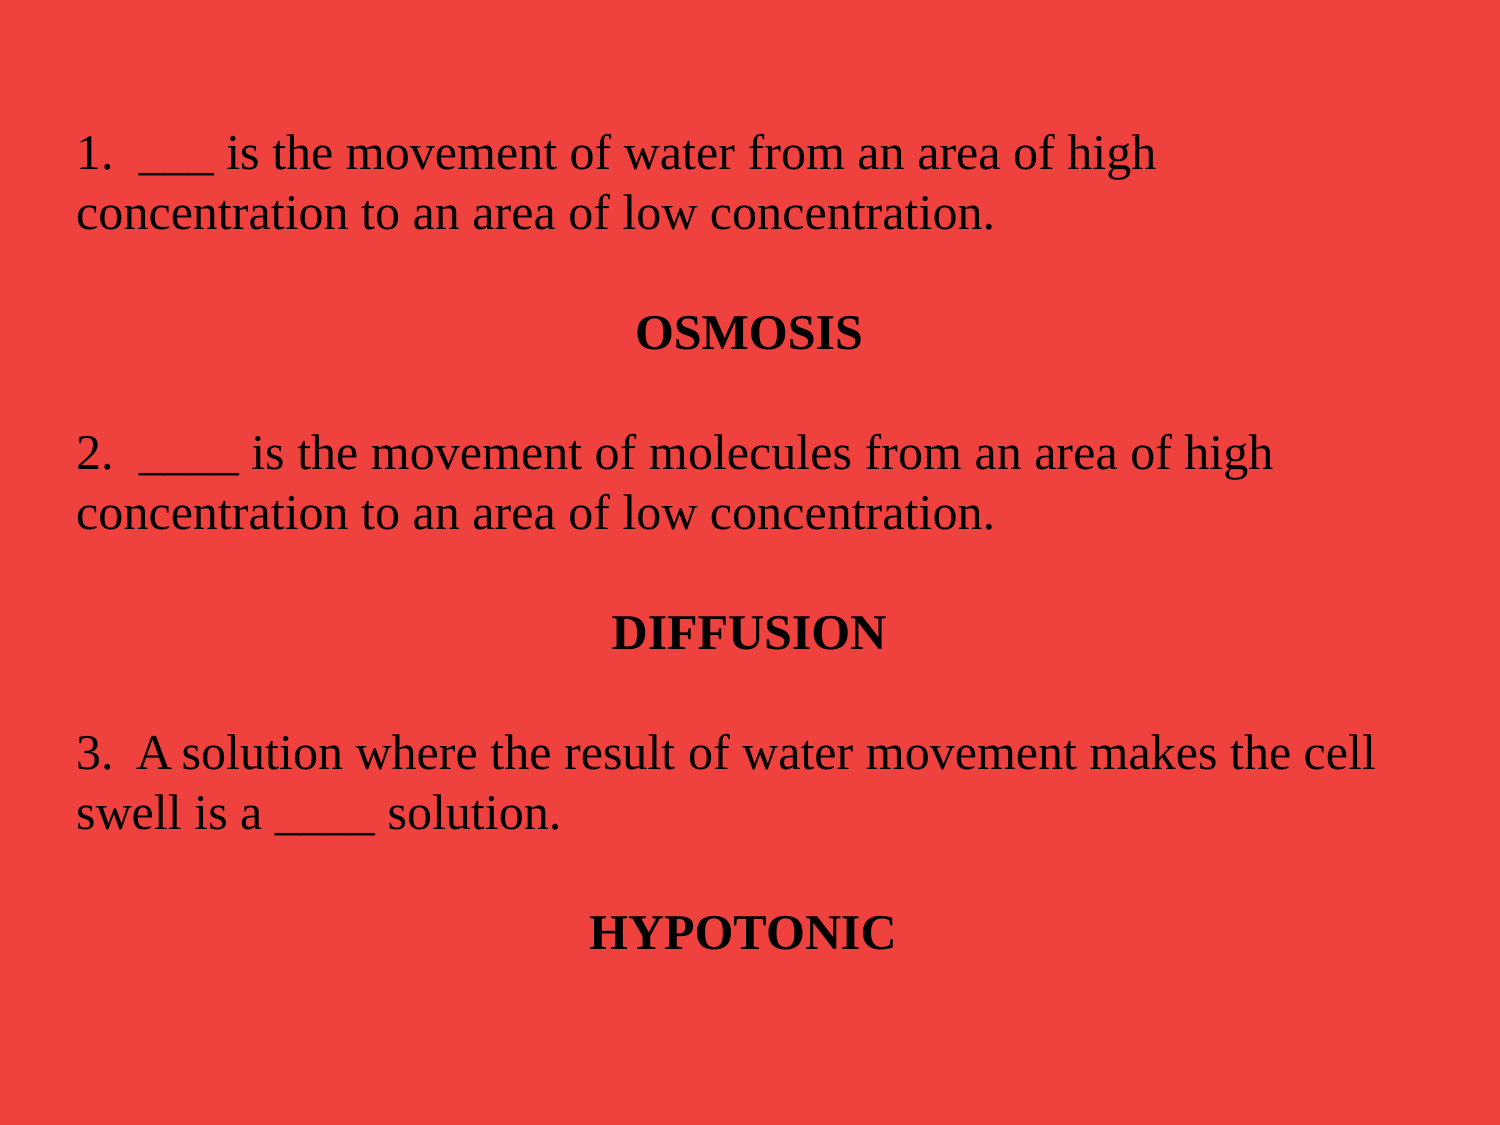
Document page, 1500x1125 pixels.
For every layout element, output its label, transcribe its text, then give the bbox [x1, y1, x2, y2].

text_box 1. ___ is the movement of water from an area of high concentration to an area of low concentration. OSMOSIS 2. ____ is the movement of molecules from an area of high concentration to an area of low concentration. DIFFUSION 3. A solution where the result of water movement makes the cell swell is a ____ solution. HYPOTONIC [61, 112, 1424, 968]
